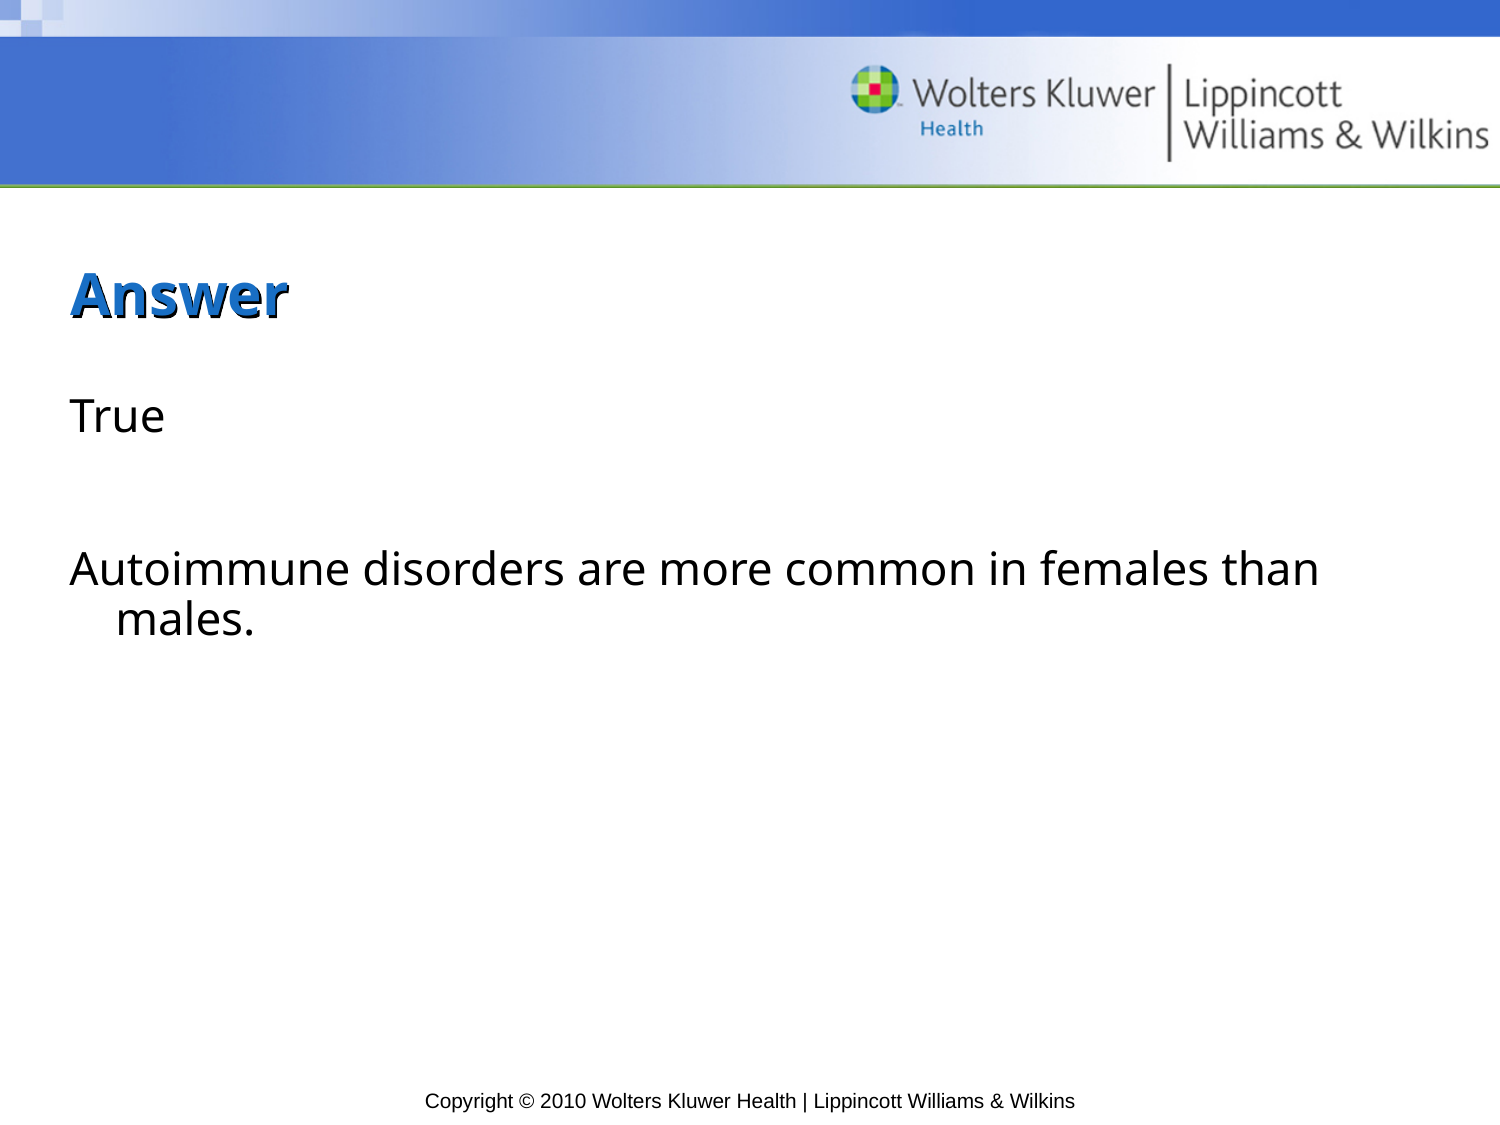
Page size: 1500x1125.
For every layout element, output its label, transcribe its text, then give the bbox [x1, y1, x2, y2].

list True Autoimmune disorders are more common in females than males. [53, 384, 1468, 1088]
picture [0, 0, 1500, 188]
title Answer [70, 264, 1470, 329]
